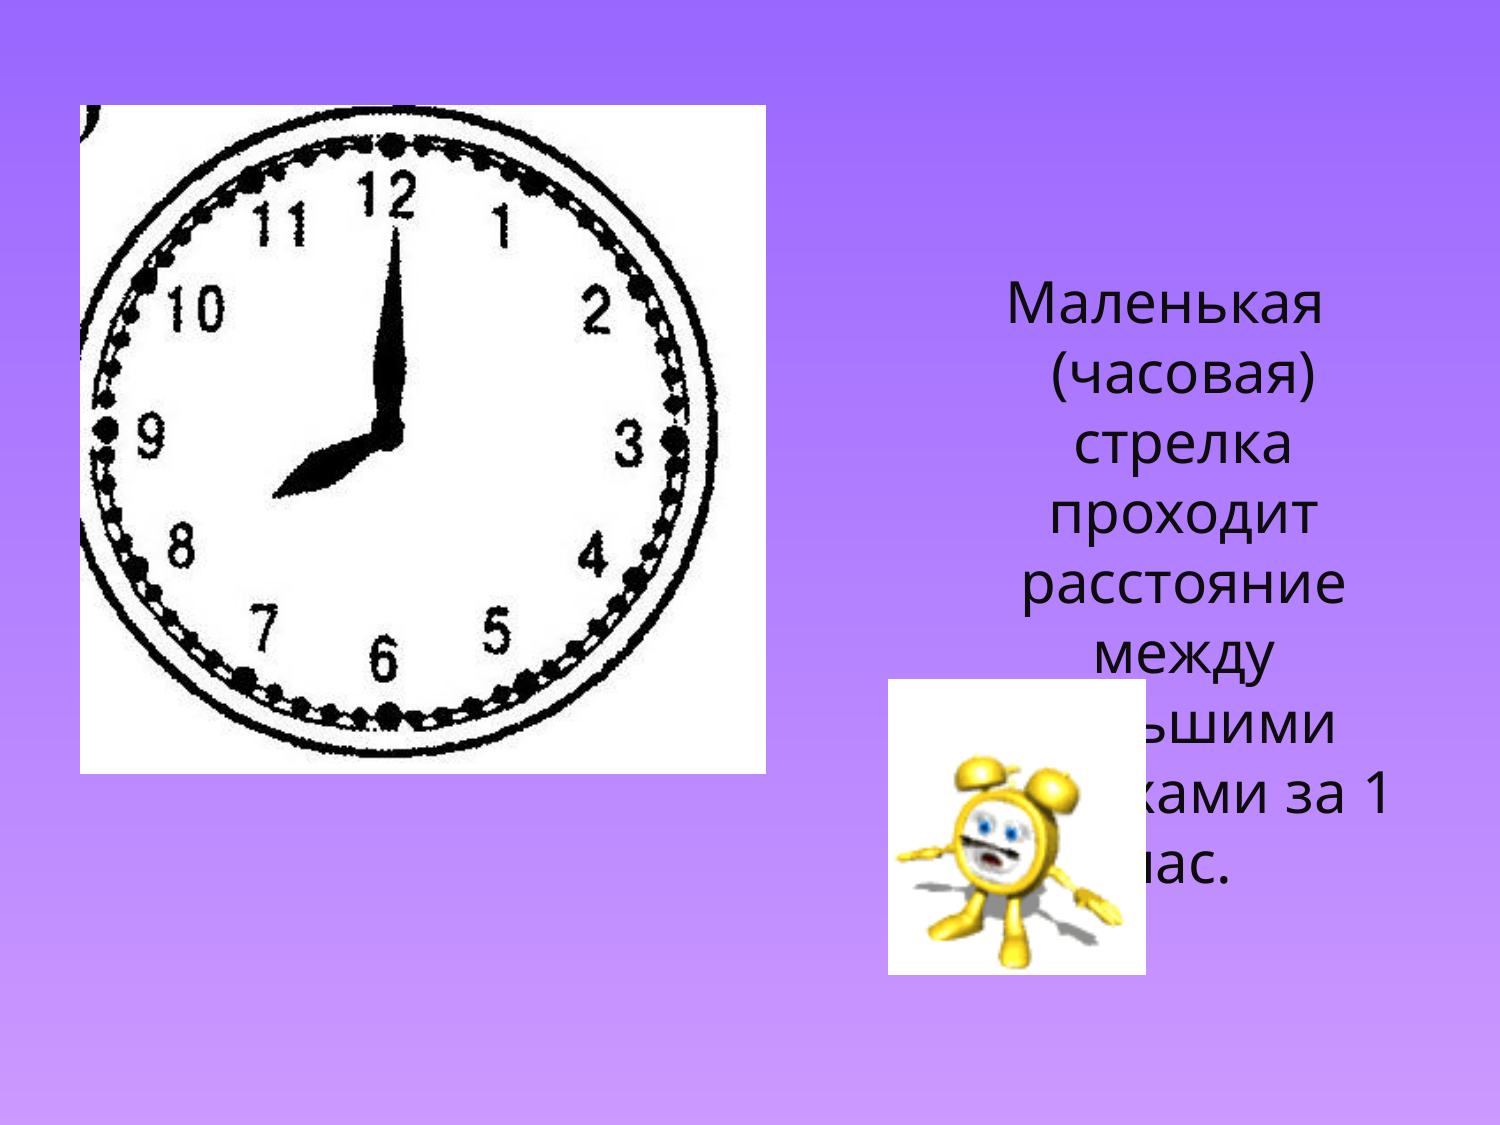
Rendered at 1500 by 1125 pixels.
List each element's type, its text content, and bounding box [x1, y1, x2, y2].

picture [79, 104, 766, 774]
picture [887, 678, 1146, 976]
list Маленькая (часовая) стрелка проходит расстояние между большими штрихами за 1 час. [832, 257, 1446, 915]
